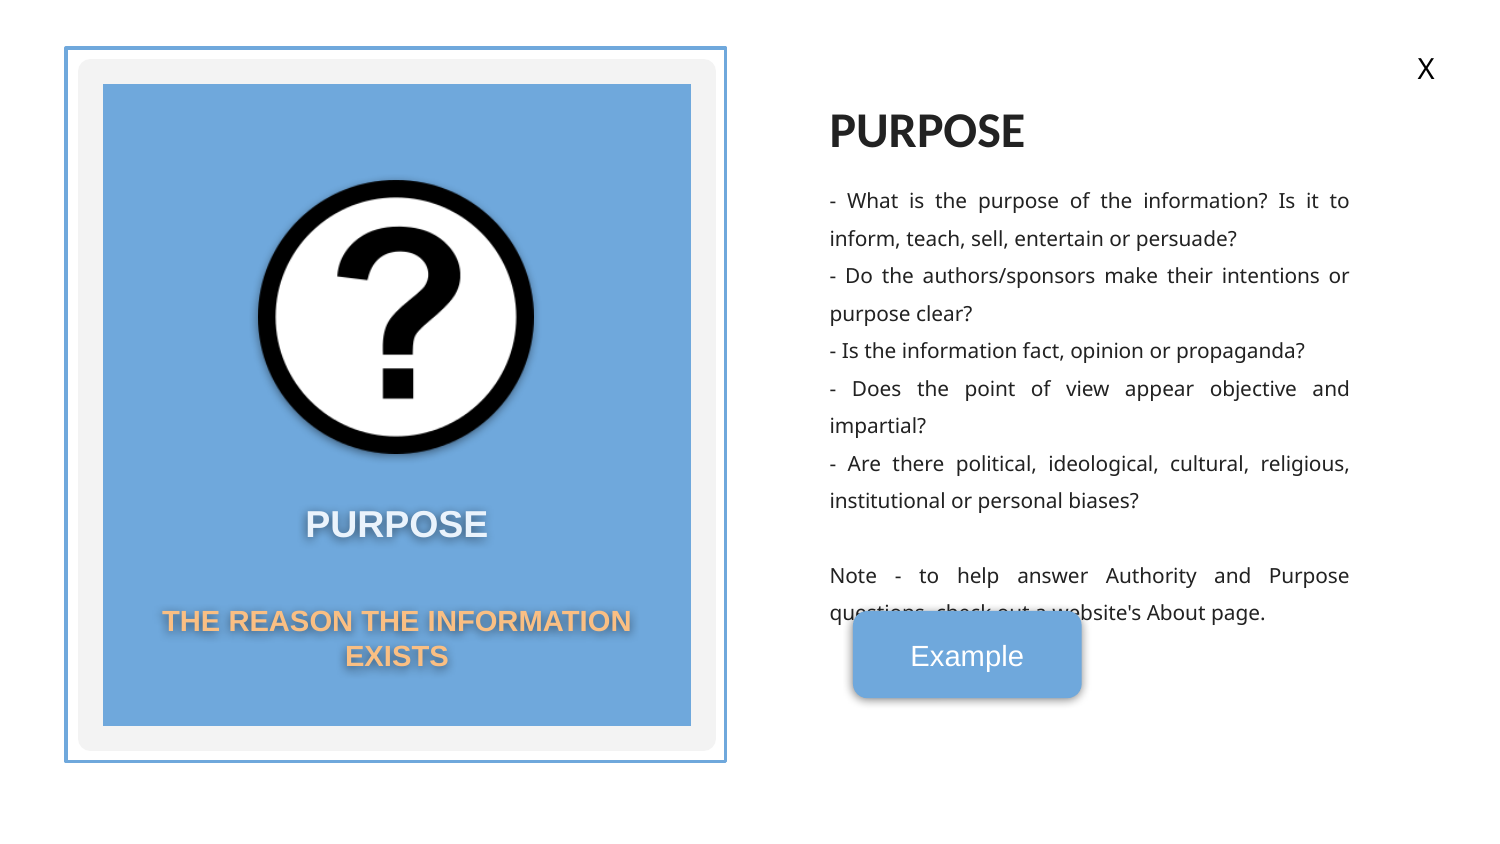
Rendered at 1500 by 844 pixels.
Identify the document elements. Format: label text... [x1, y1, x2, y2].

text_box X [1402, 34, 1451, 100]
text_box Example [852, 610, 1082, 699]
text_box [65, 47, 727, 763]
text_box PURPOSE - What is the purpose of the information? Is it to inform, teach, sell, entertain or persuade? - Do the authors/sponsors make their intentions or purpose clear? - Is the information fact, opinion or propaganda? - Does the point of view appear objective and impartial? - Are there political, ideological, cultural, religious, institutional or personal biases? Note - to help answer Authority and Purpose questions, check out a website's About page. [814, 62, 1365, 640]
